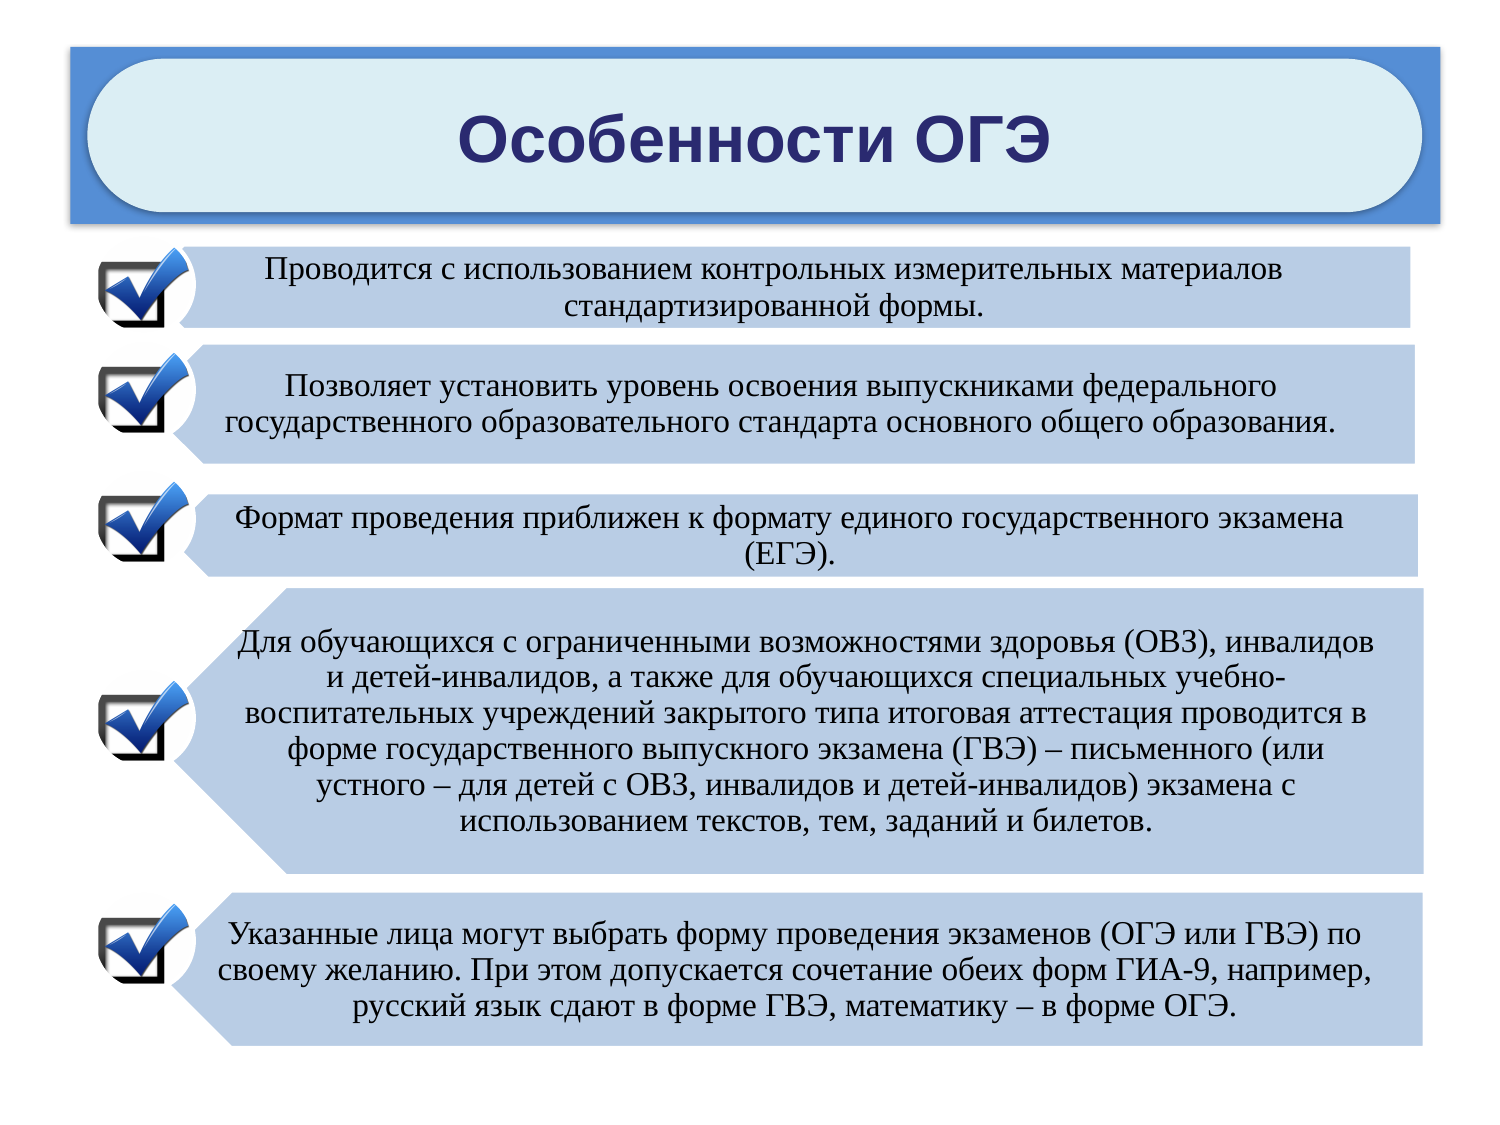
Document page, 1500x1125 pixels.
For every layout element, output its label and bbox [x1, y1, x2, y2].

text_box [70, 46, 1441, 225]
list [23, 234, 1500, 1125]
